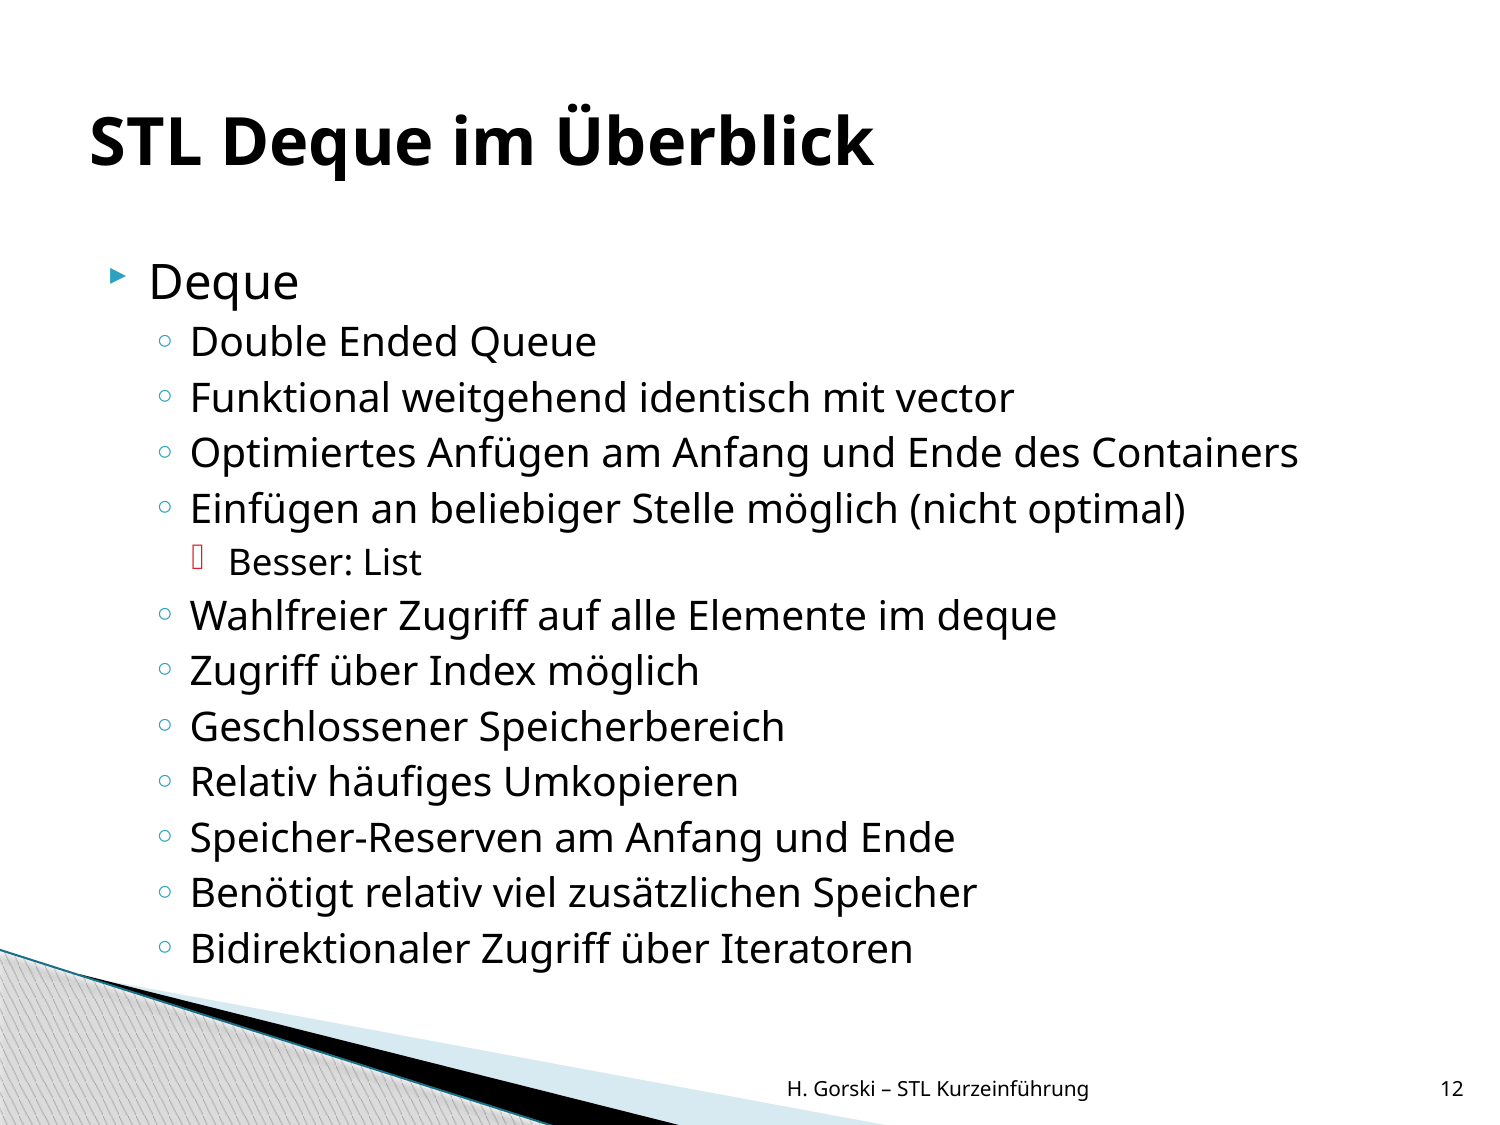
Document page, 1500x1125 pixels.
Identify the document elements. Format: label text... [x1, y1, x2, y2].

footer H. Gorski – STL Kurzeinführung [718, 1051, 1105, 1112]
list Deque Double Ended Queue Funktional weitgehend identisch mit vector Optimiertes Anfügen am Anfang und Ende des Containers Einfügen an beliebiger Stelle möglich (nicht optimal) Besser: List Wahlfreier Zugriff auf alle Elemente im deque Zugriff über Index möglich Geschlossener Speicherbereich Relativ häufiges Umkopieren Speicher-Reserven am Anfang und Ende Benötigt relativ viel zusätzlichen Speicher Bidirektionaler Zugriff über Iteratoren [75, 243, 1425, 986]
slide_number 12 [1418, 1051, 1479, 1112]
title STL Deque im Überblick [75, 45, 1425, 233]
